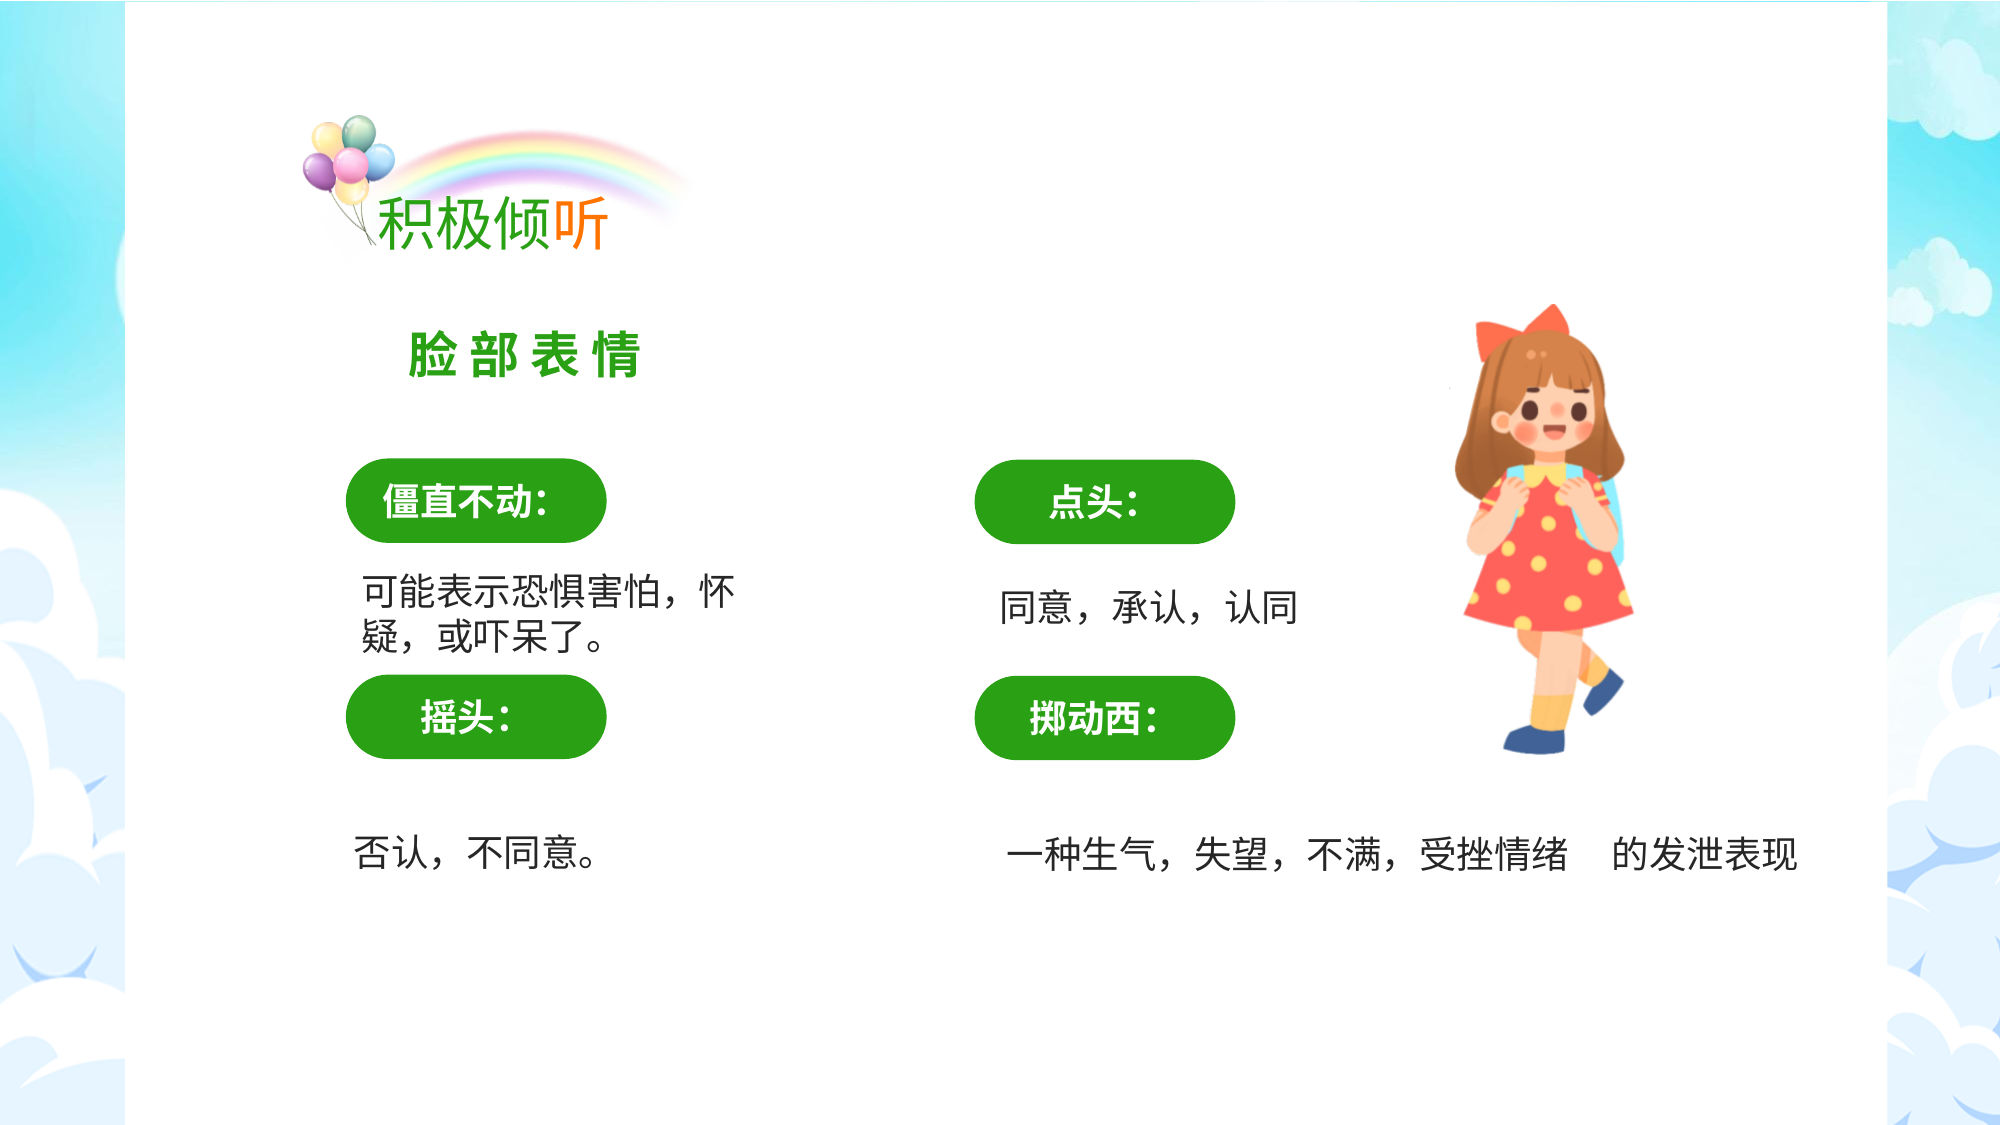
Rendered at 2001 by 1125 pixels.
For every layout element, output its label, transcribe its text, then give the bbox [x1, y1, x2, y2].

text_box 同意，承认，认同 [984, 576, 1315, 637]
picture [1449, 304, 1669, 781]
text_box 掷动西： [974, 675, 1236, 761]
picture [0, 0, 2000, 1125]
text_box 可能表示恐惧害怕，怀疑，或吓呆了。 [346, 560, 792, 665]
text_box 脸 部 表 情 [393, 315, 657, 391]
text_box 摇头： [345, 674, 607, 760]
text_box 点头： [974, 459, 1236, 545]
text_box 僵直不动： [345, 458, 607, 543]
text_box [251, 96, 771, 273]
text_box 一种生气，失望，不满，受挫情绪 的发泄表现 [991, 823, 1815, 884]
text_box 否认，不同意。 [338, 821, 632, 881]
